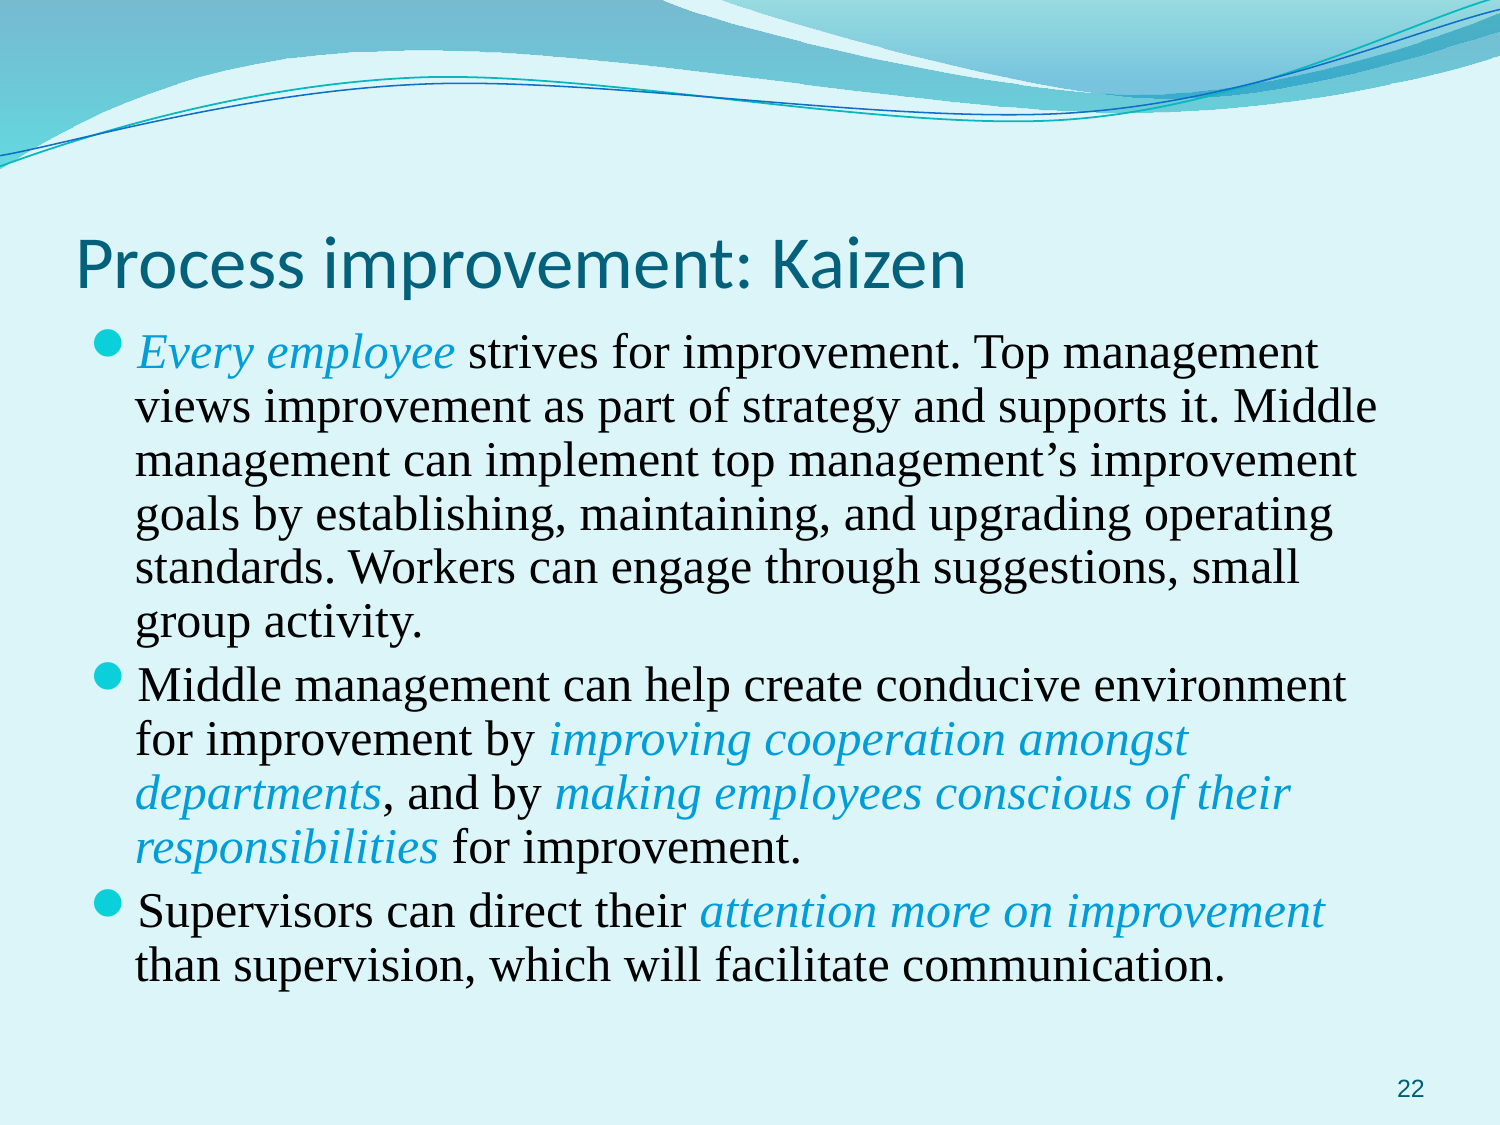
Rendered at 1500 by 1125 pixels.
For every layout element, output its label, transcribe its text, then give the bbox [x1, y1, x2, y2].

title Process improvement: Kaizen [74, 115, 1426, 304]
slide_number 22 [1299, 1042, 1425, 1103]
list Every employee strives for improvement. Top management views improvement as part of strategy and supports it. Middle management can implement top management’s improvement goals by establishing, maintaining, and upgrading operating standards. Workers can engage through suggestions, small group activity. Middle management can help create conducive environment for improvement by improving cooperation amongst departments, and by making employees conscious of their responsibilities for improvement. Supervisors can direct their attention more on improvement than supervision, which will facilitate communication. [74, 317, 1426, 1038]
